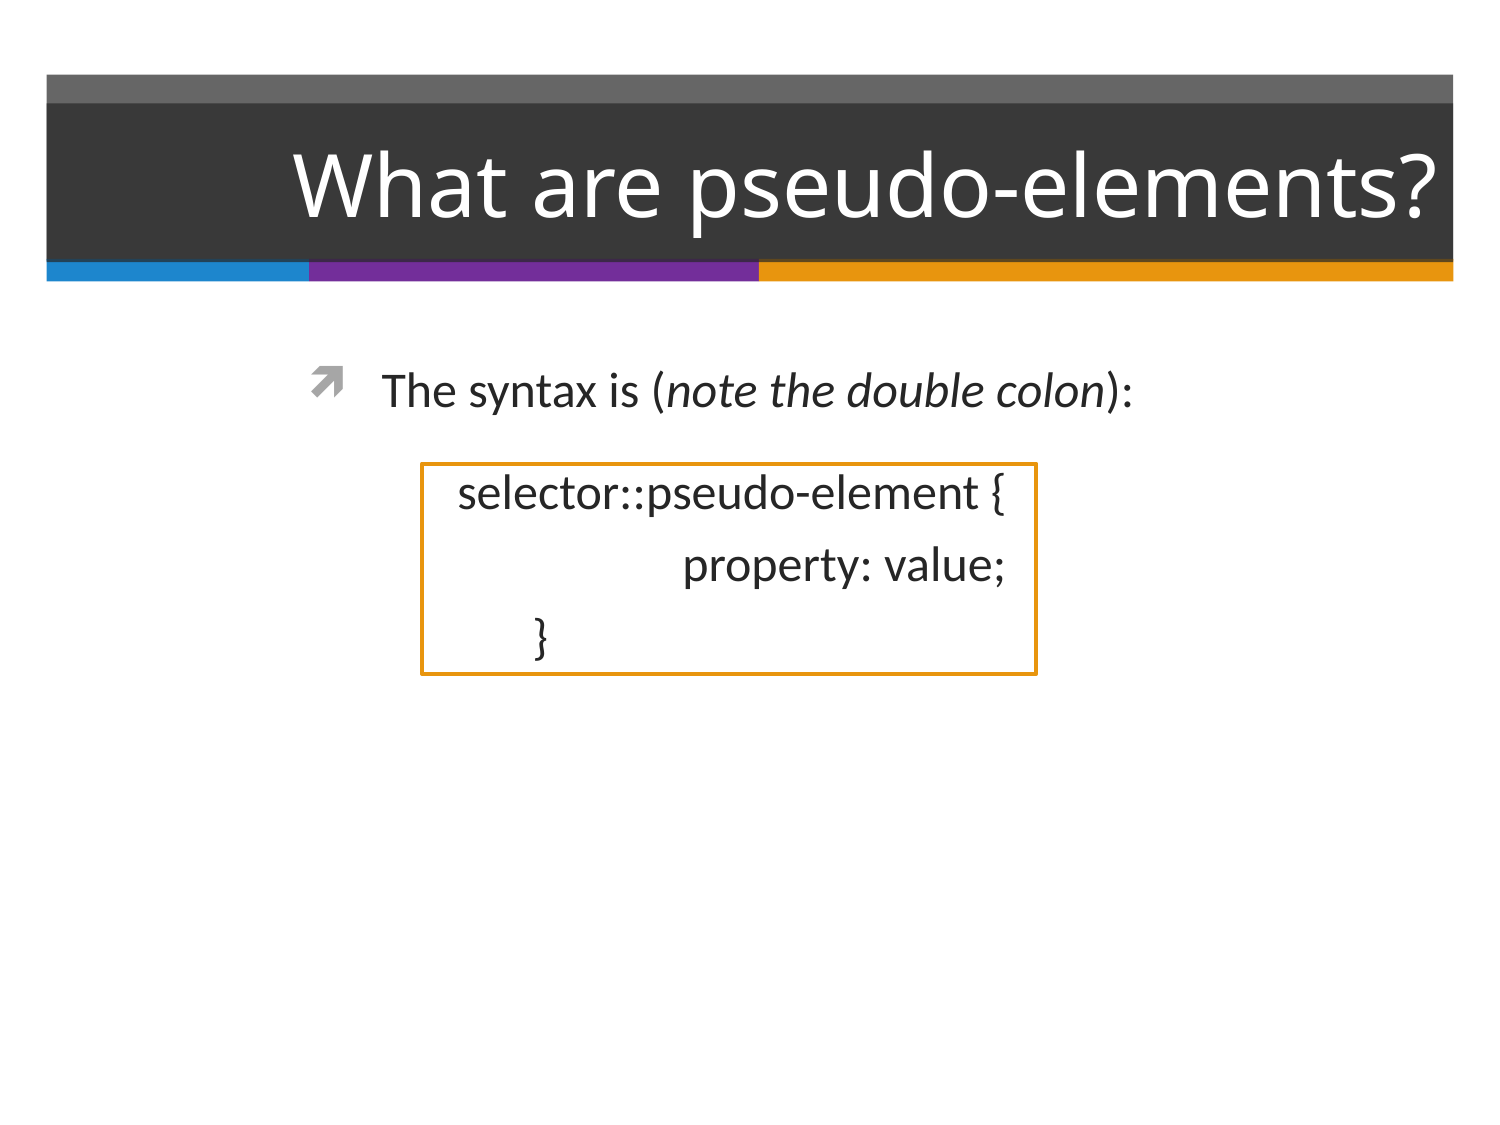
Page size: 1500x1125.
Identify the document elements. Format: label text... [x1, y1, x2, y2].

list The syntax is (note the double colon): selector::pseudo-element { property: value; } [292, 350, 1454, 1005]
text_box [420, 462, 1038, 676]
title What are pseudo-elements? [46, 103, 1454, 263]
